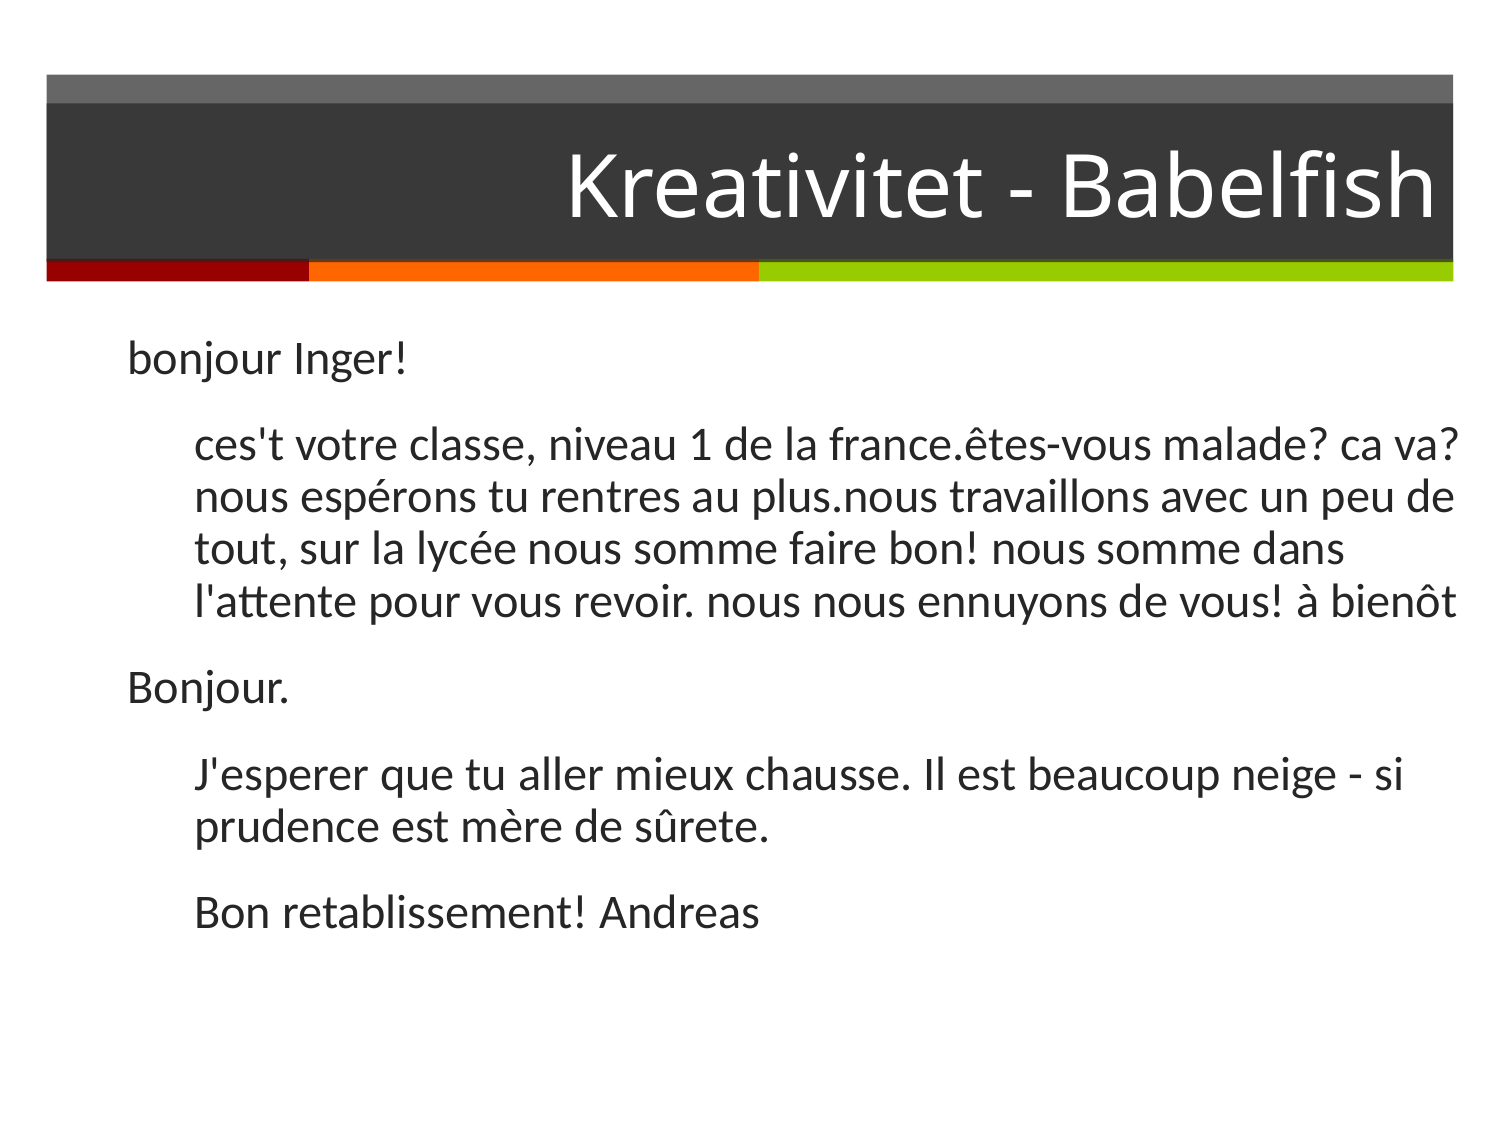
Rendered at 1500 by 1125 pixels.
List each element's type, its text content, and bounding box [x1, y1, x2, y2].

title Kreativitet - Babelfish [46, 103, 1454, 263]
list bonjour Inger! ces't votre classe, niveau 1 de la france.êtes-vous malade? ca va? nous espérons tu rentres au plus.nous travaillons avec un peu de tout, sur la lycée nous somme faire bon! nous somme dans l'attente pour vous revoir. nous nous ennuyons de vous! à bienôt Bonjour. J'esperer que tu aller mieux chausse. Il est beaucoup neige - si prudence est mère de sûrete. Bon retablissement! Andreas [112, 324, 1494, 1000]
